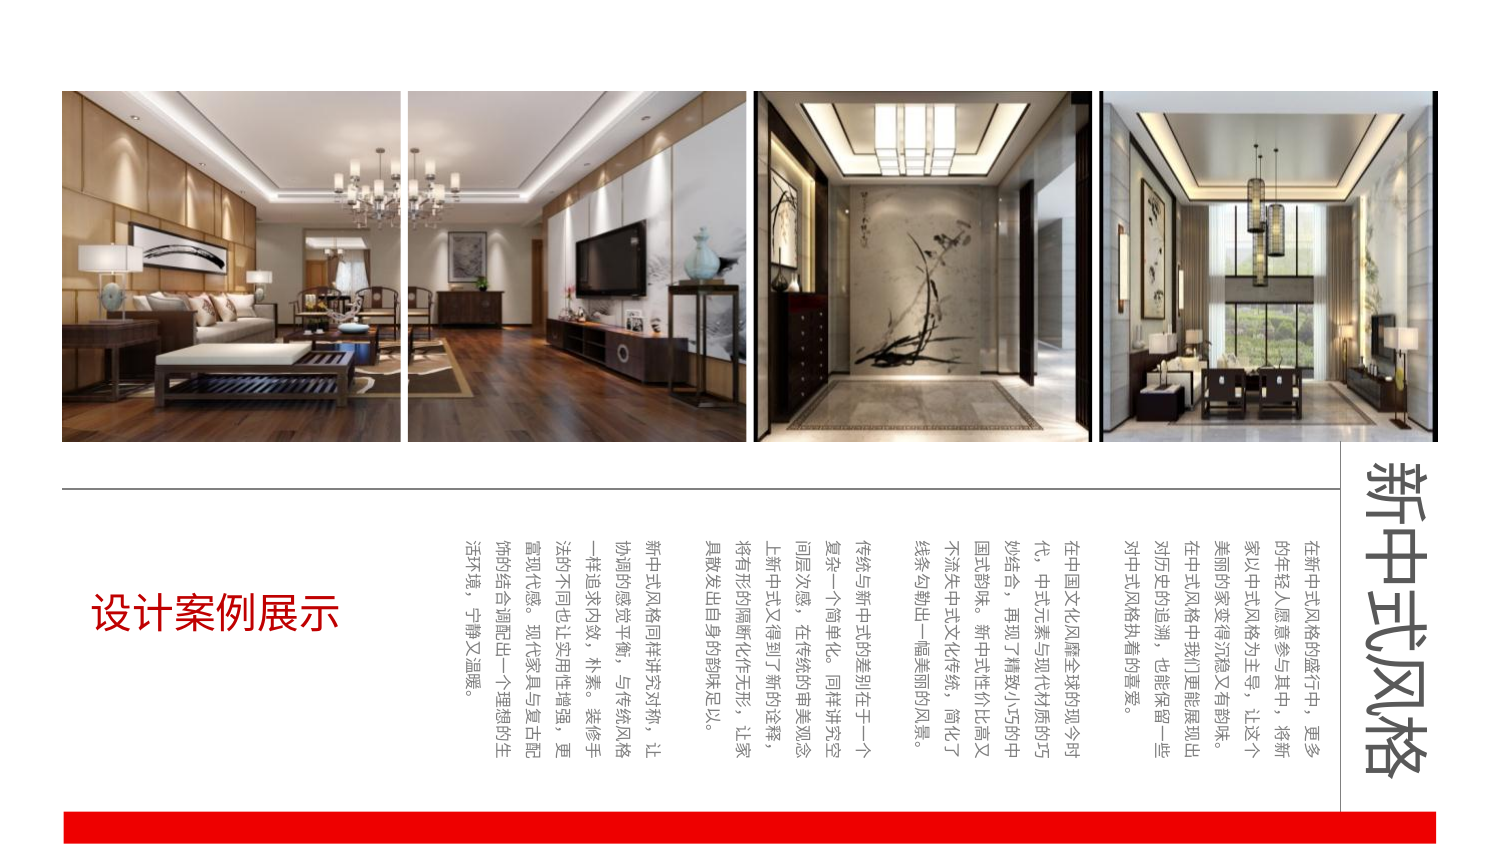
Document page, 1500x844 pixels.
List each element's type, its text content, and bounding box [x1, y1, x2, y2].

text_box 新中式风格 [1357, 460, 1439, 793]
text_box 设计案例展示 [90, 587, 396, 638]
text_box [752, 89, 1094, 443]
text_box [1097, 89, 1440, 443]
text_box [406, 89, 748, 443]
text_box [62, 810, 1438, 844]
text_box [60, 89, 403, 443]
text_box 在新中式风格的盛行中，更多的年轻人愿意参与其中，将新家以中式风格为主导，让这个美丽的家变得沉稳又有韵味。在中式风格中我们更能展现出对历史的追溯，也能保留一些对中式风格执着的喜爱。 在中国文化风靡全球的现今时代，中式元素与现代材质的巧妙结合，再现了精致小巧的中国式韵味。新中式性价比高又不流失中式文化传统，简化了线条勾勒出一幅美丽的风景。 传统与新中式的差别在于一个复杂一个简单化。同样讲究空间层次感，在传统的审美观念上新中式又得到了新的诠释，将有形的隔断化作无形，让家具散发出自身的韵味足以。 新中式风格同样讲究对称，让协调的感觉平衡，与传统风格一样追求内敛，朴素。装修手法的不同也让实用性增强，更富现代感。现代家具与复古配饰的结合调配出一个理想的生活环境，宁静又温暖。 [454, 539, 1333, 759]
